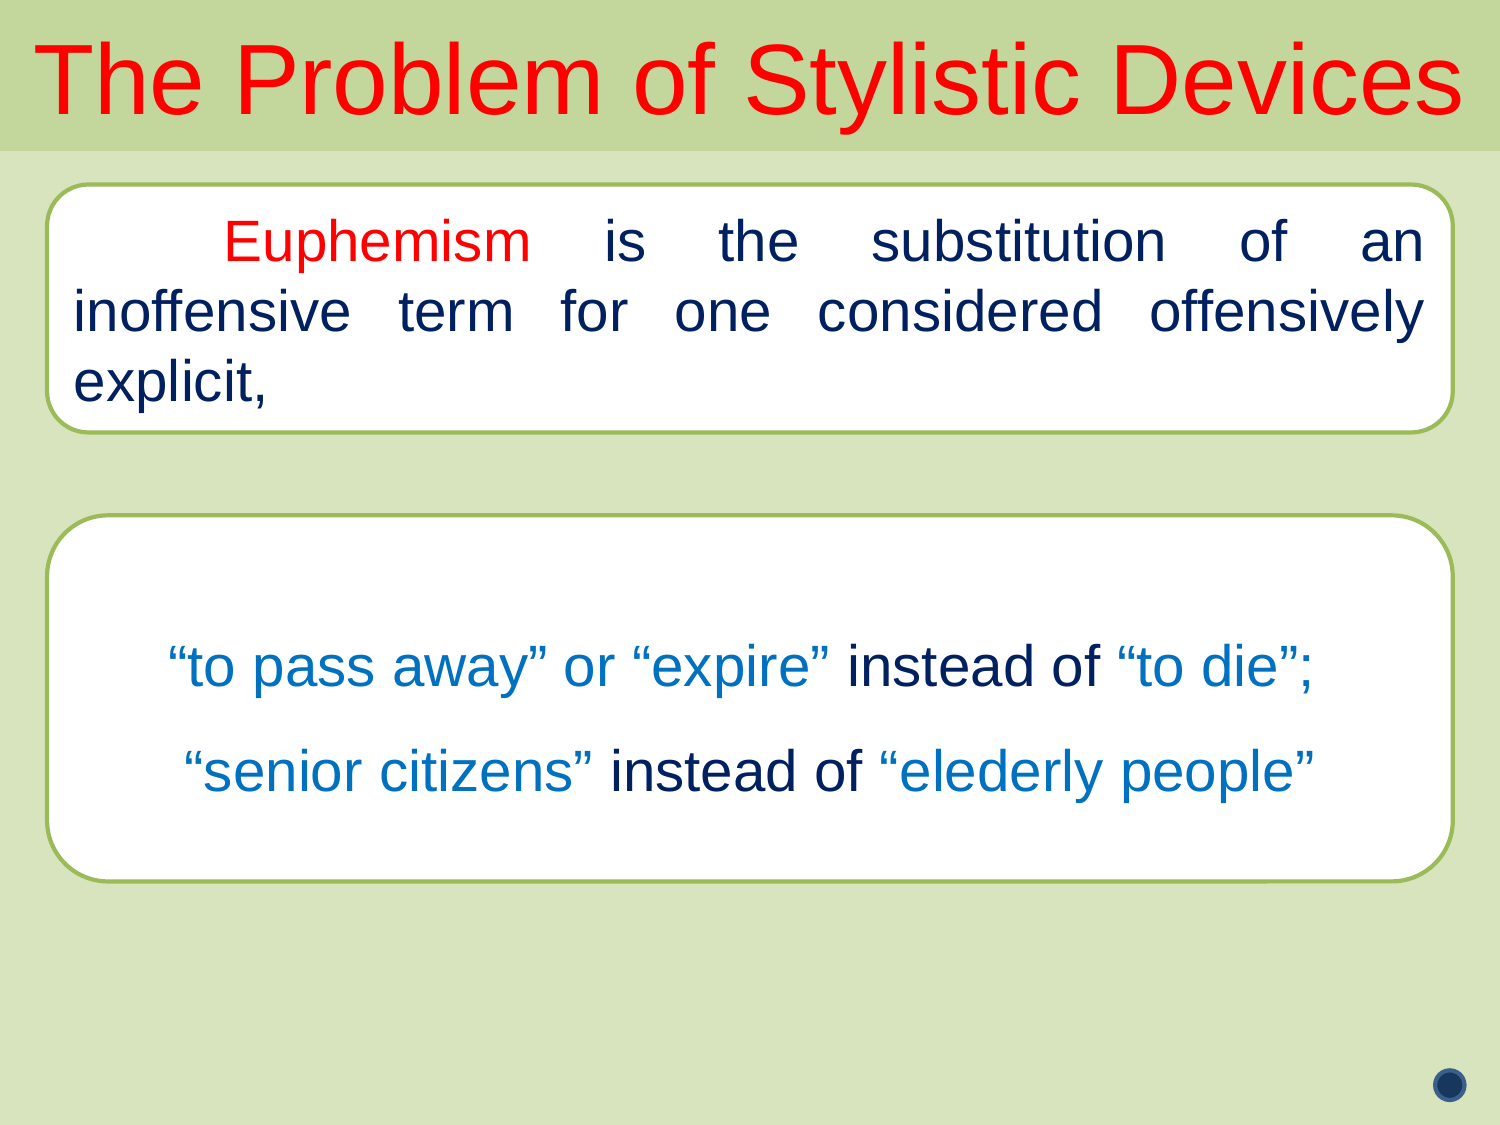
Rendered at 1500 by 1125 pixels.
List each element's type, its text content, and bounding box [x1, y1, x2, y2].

text_box Euphemism is the substitution of an inoffensive term for one considered offensively explicit, [44, 182, 1455, 435]
text_box The Problem of Stylistic Devices [0, 0, 1500, 151]
text_box [1433, 1068, 1467, 1103]
text_box “to pass away” or “expire” instead of “to die”; “senior citizens” instead of “elederly people” [44, 513, 1455, 884]
